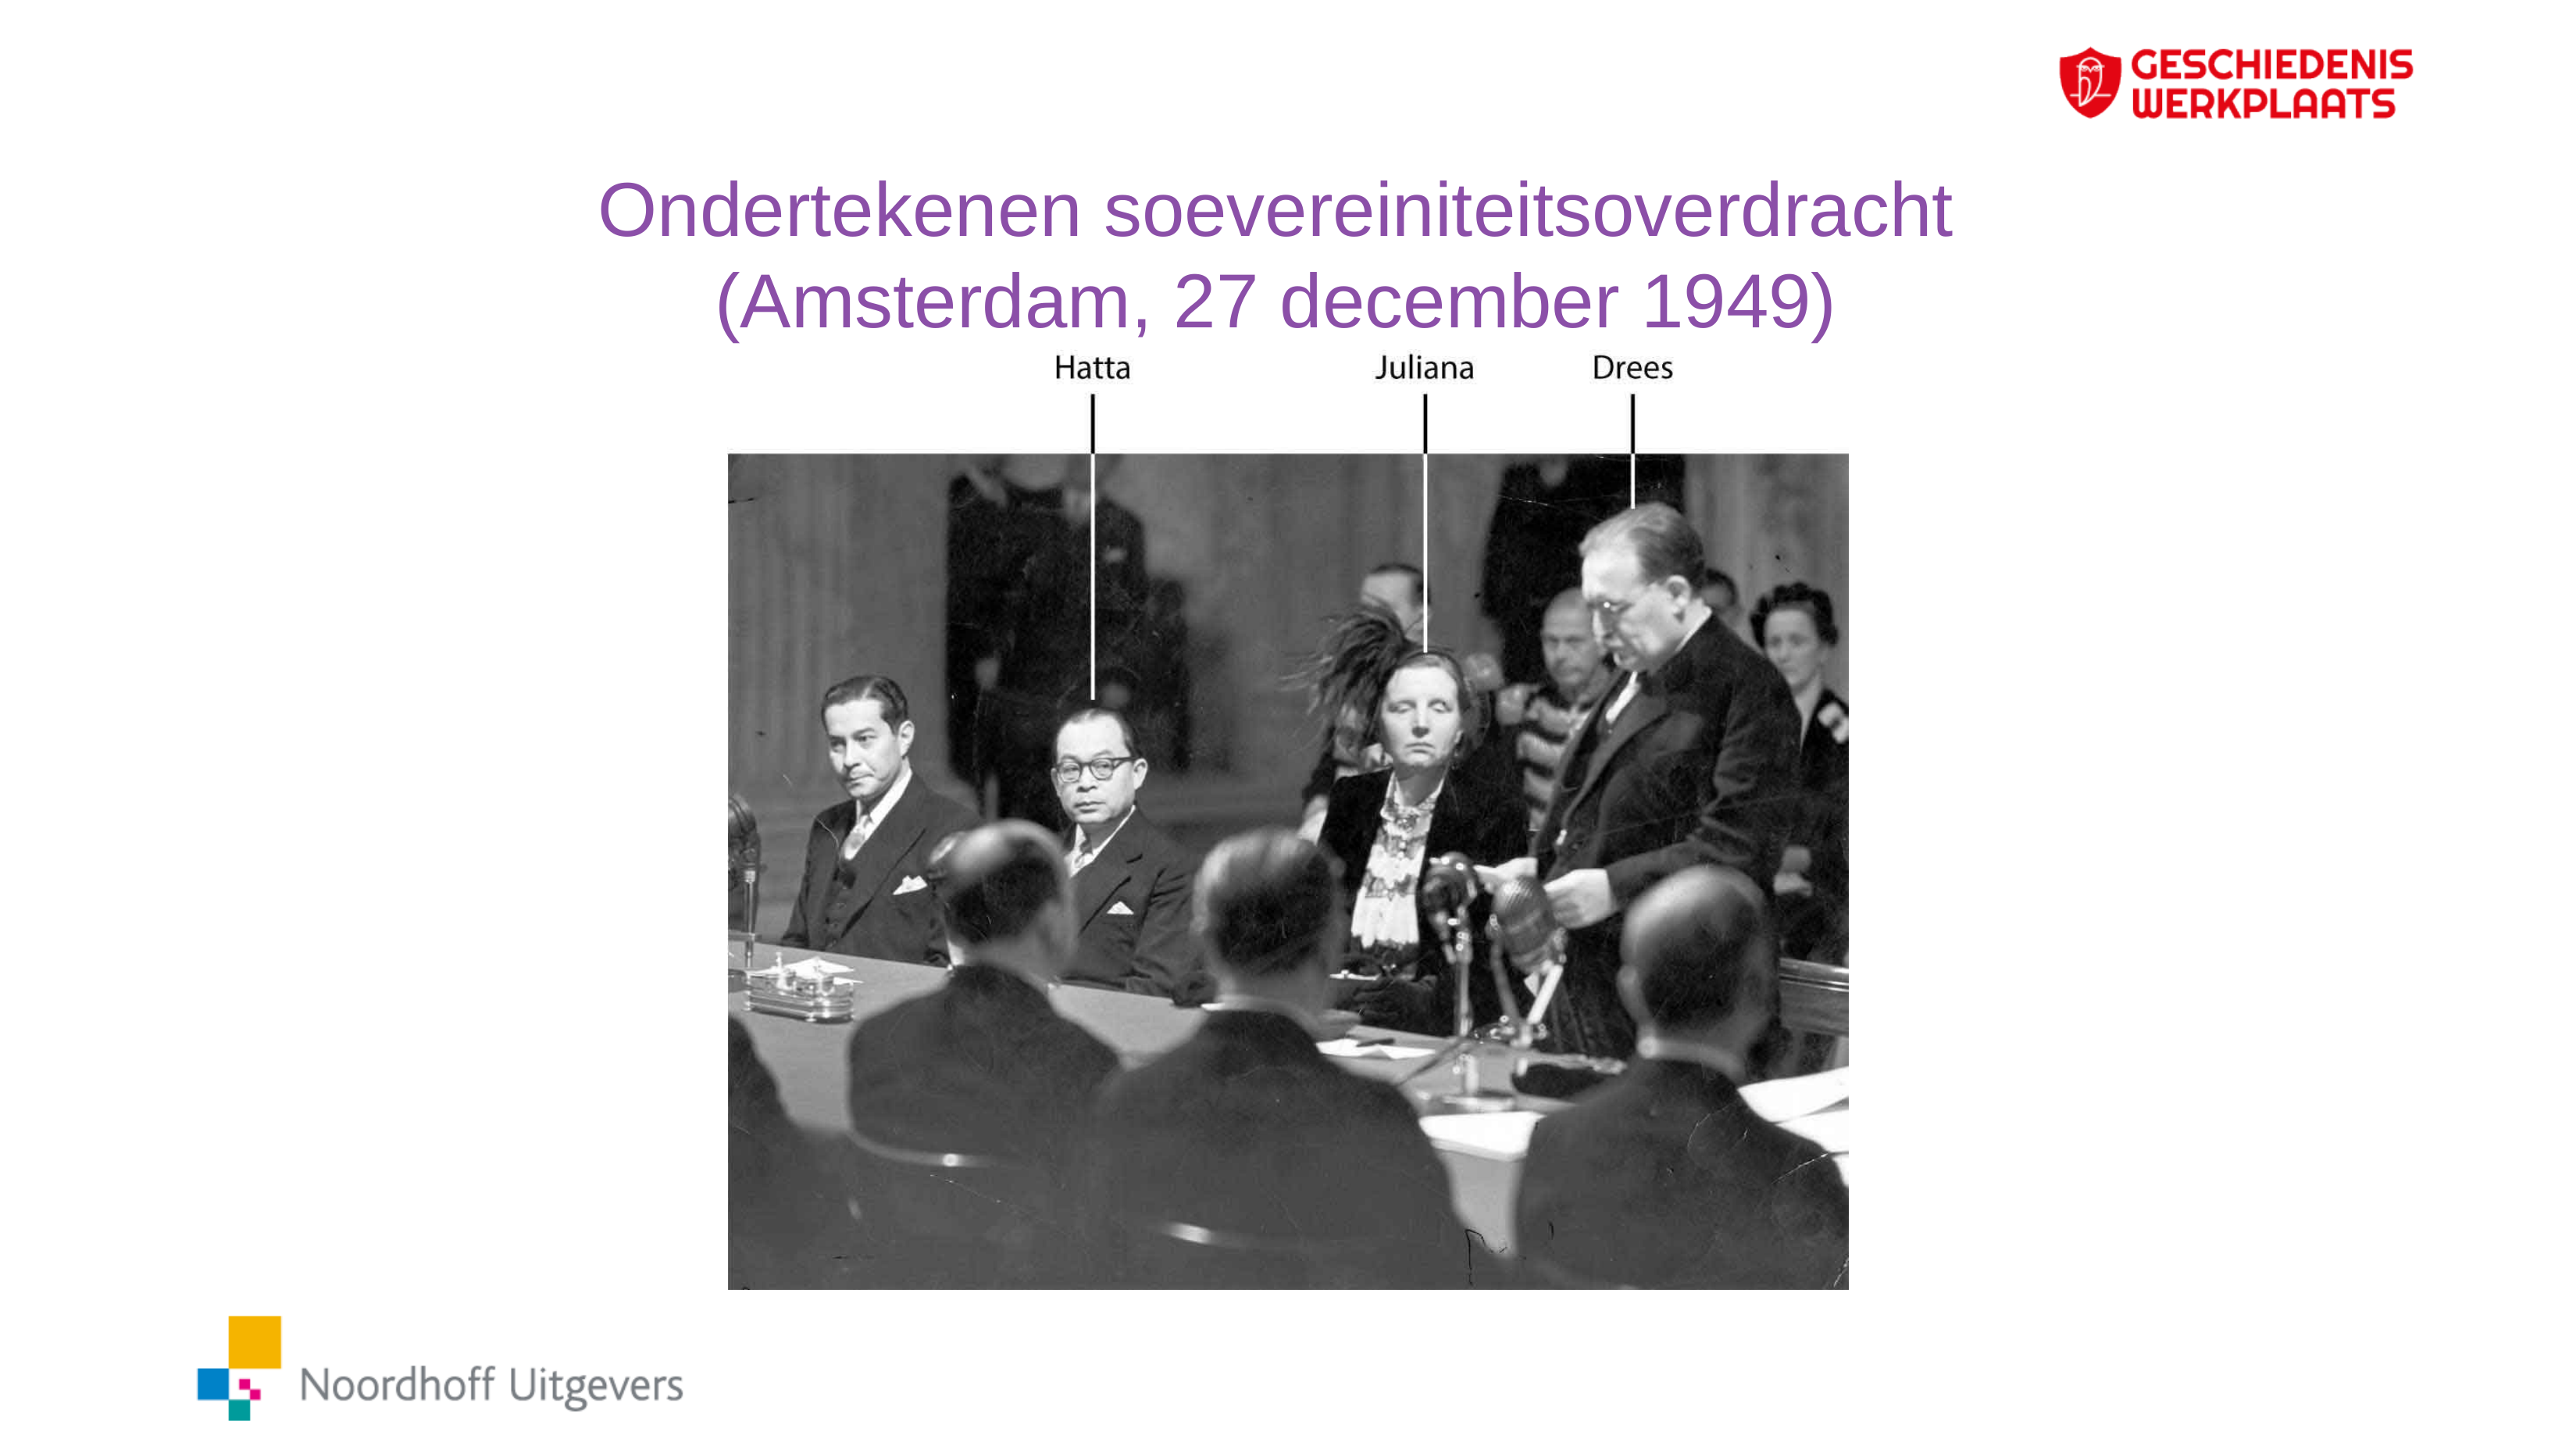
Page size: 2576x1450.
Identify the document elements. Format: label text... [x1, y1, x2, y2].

title Ondertekenen soevereiniteitsoverdracht (Amsterdam, 27 december 1949) [159, 159, 2416, 266]
picture [1610, 0, 2576, 161]
picture [159, 349, 1849, 1449]
